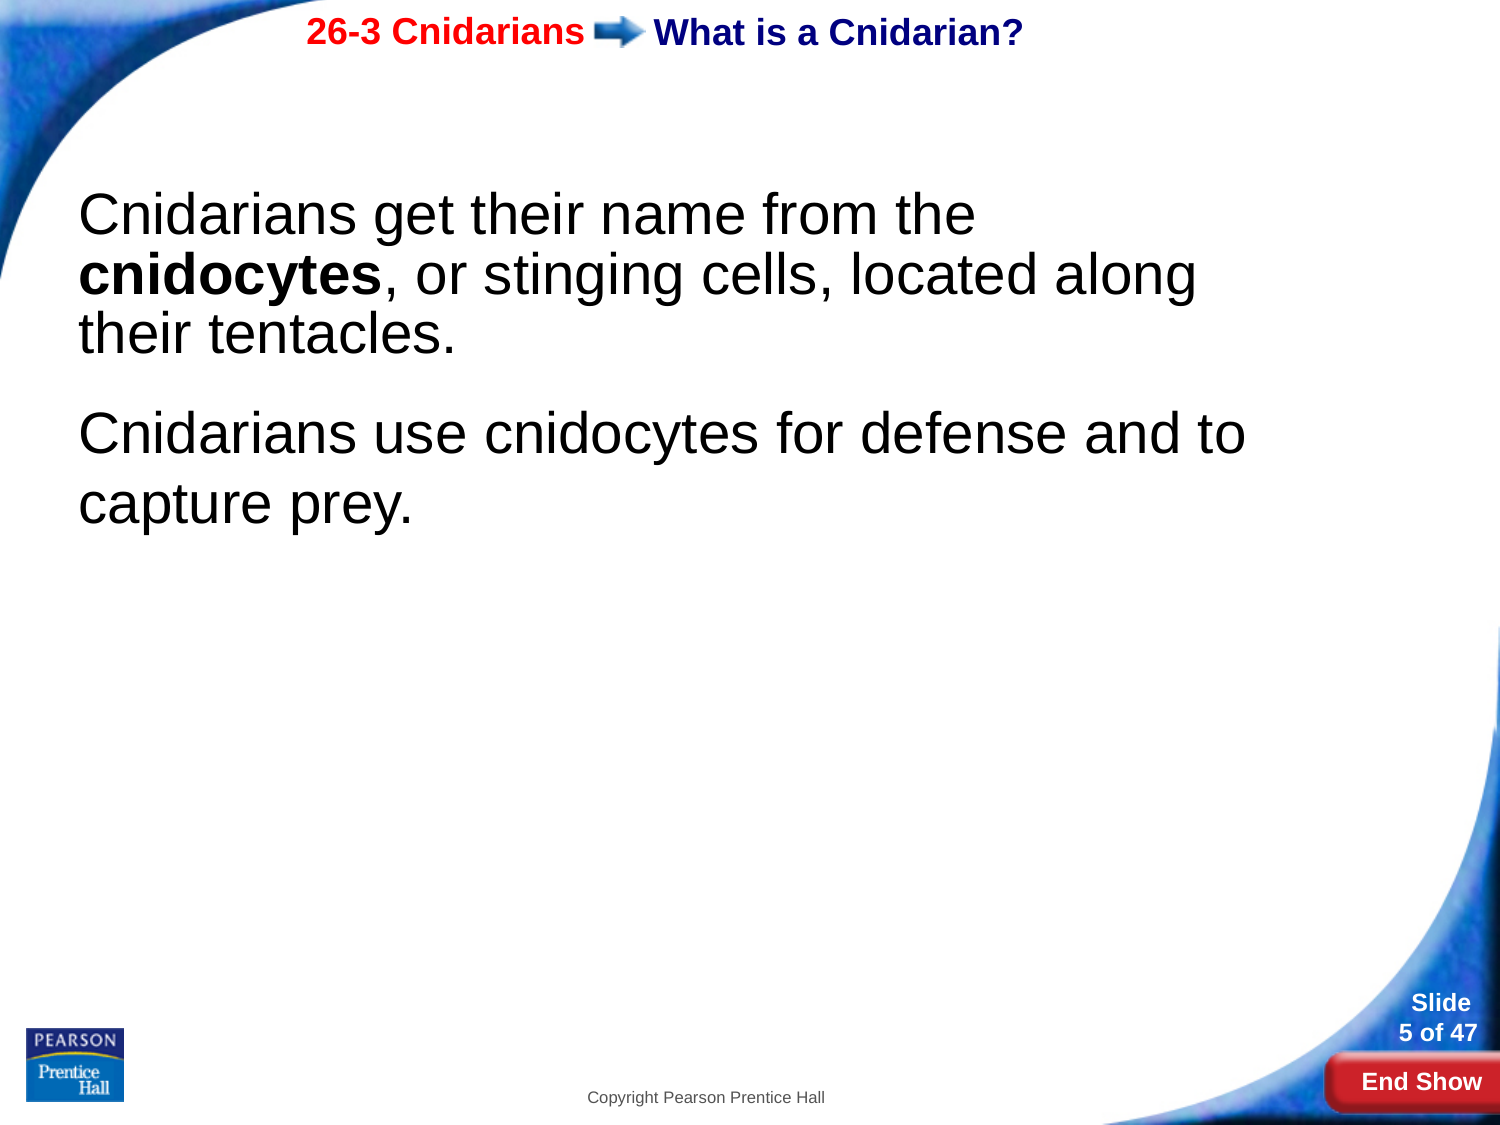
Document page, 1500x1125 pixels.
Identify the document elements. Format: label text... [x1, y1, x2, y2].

list Cnidarians get their name from the cnidocytes, or stinging cells, located along their tentacles. Cnidarians use cnidocytes for defense and to capture prey. [44, 179, 1304, 976]
title What is a Cnidarian? [638, 0, 1308, 76]
footer Copyright Pearson Prentice Hall [468, 1078, 945, 1105]
picture [0, 0, 1500, 1125]
